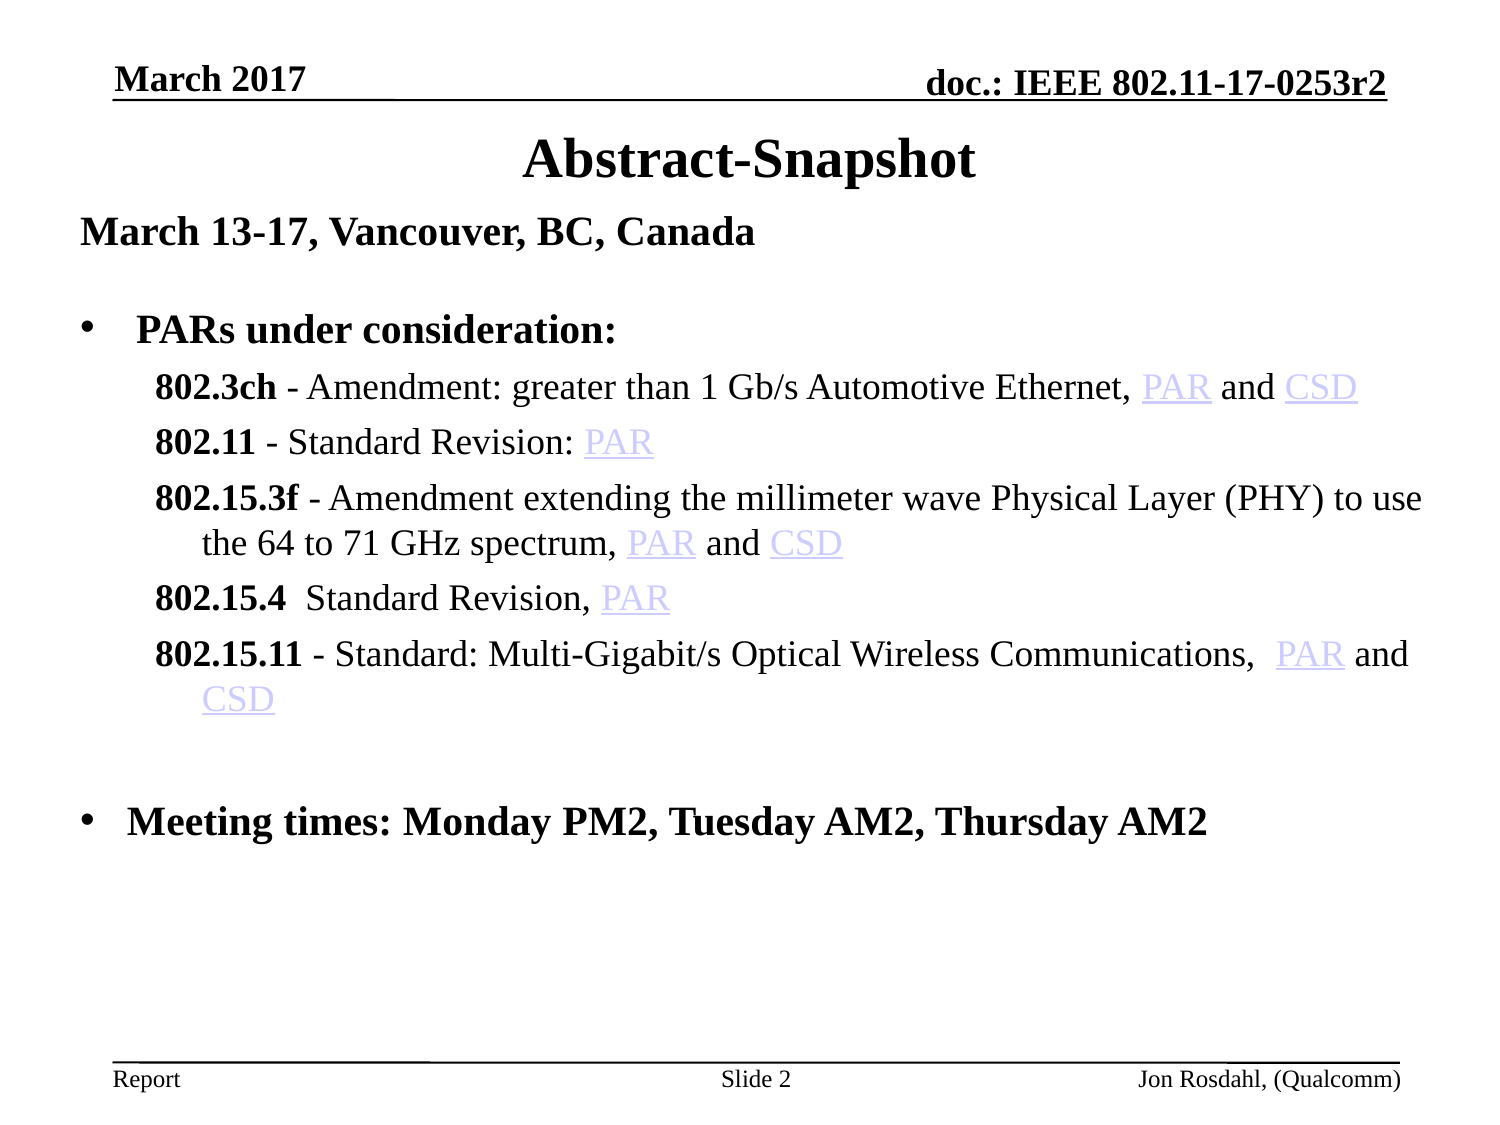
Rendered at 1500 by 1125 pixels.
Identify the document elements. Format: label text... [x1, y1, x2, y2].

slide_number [114, 54, 540, 100]
slide_number Slide 2 [712, 1061, 800, 1123]
list March 13-17, Vancouver, BC, Canada PARs under consideration: 802.3ch - Amendment: greater than 1 Gb/s Automotive Ethernet, PAR and CSD 802.11 - Standard Revision: PAR 802.15.3f - Amendment extending the millimeter wave Physical Layer (PHY) to use the 64 to 71 GHz spectrum, PAR and CSD 802.15.4 Standard Revision, PAR 802.15.11 - Standard: Multi-Gigabit/s Optical Wireless Communications, PAR and CSD Meeting times: Monday PM2, Tuesday AM2, Thursday AM2 [64, 196, 1448, 1048]
title Abstract-Snapshot [112, 112, 1388, 196]
footer Jon Rosdahl, (Qualcomm) [902, 1061, 1402, 1093]
